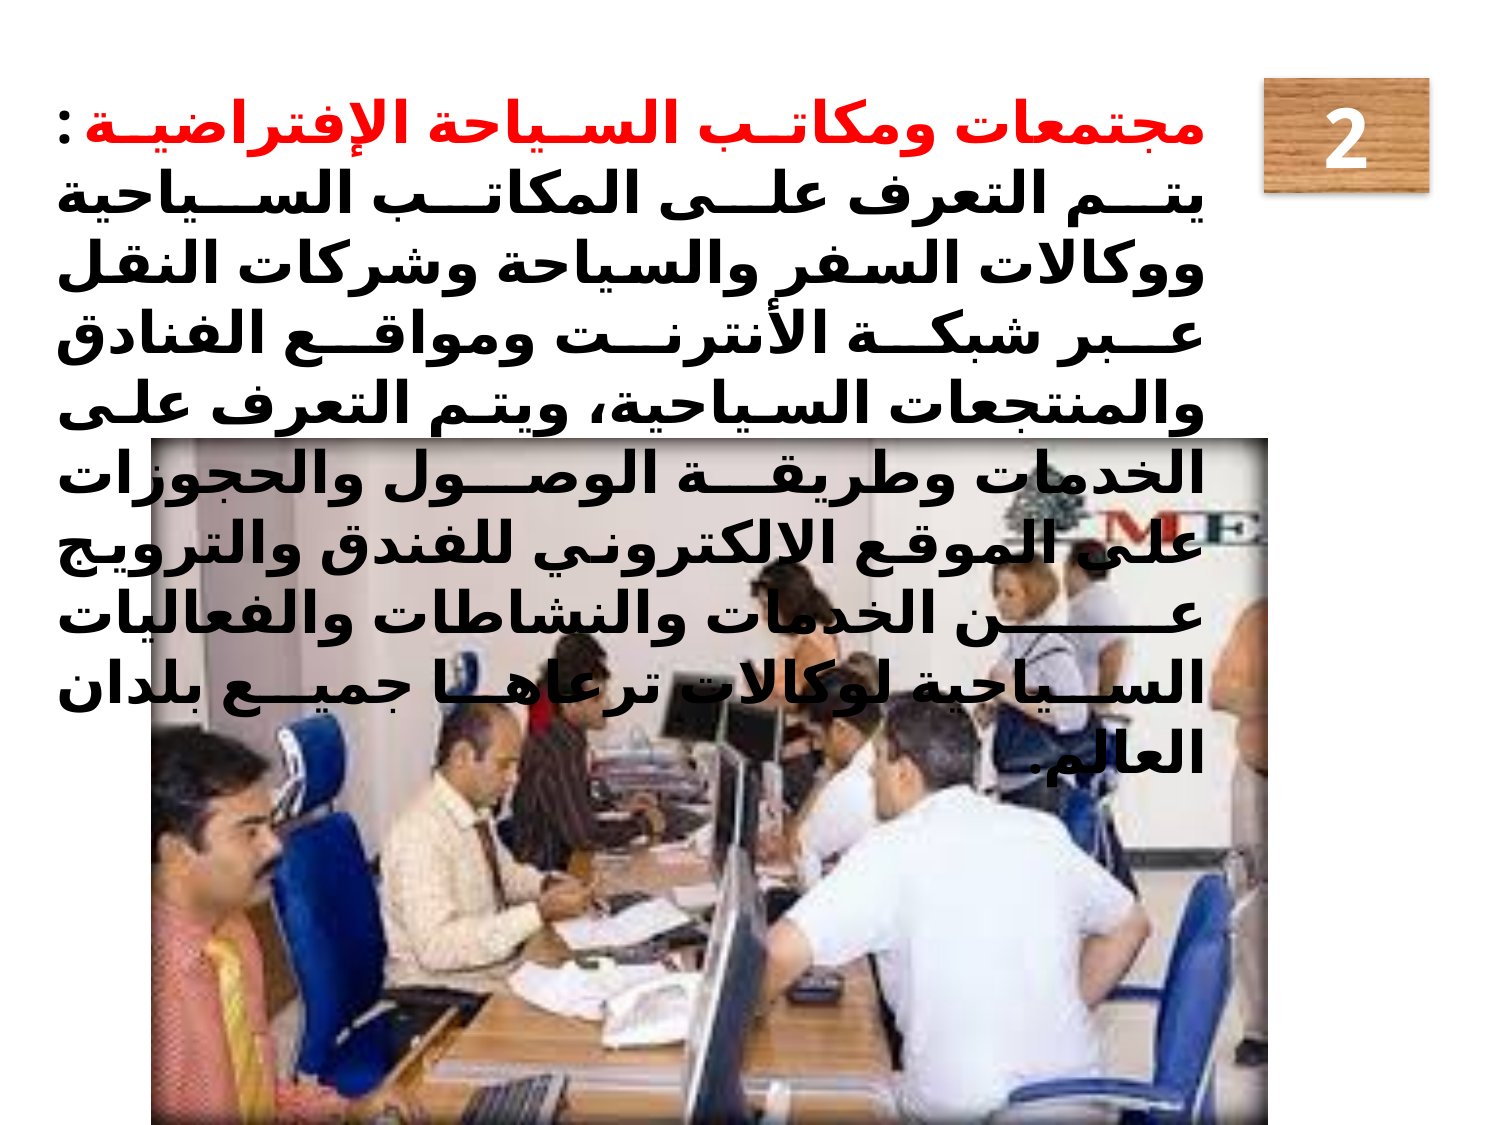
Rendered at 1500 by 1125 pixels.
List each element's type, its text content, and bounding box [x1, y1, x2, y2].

picture [151, 437, 1269, 1125]
text_box مجتمعات ومكاتب السياحة الإفتراضية : يتم التعرف على المكاتب السياحية ووكالات السفر والسياحة وشركات النقل عبر شبكة الأنترنت ومواقع الفنادق والمنتجعات السياحية، ويتم التعرف على الخدمات وطريقة الوصول والحجوزات على الموقع الالكتروني للفندق والترويج عن الخدمات والنشاطات والفعاليات السياحية لوكالات ترعاها جميع بلدان العالم. [41, 78, 1223, 793]
text_box 2 [1264, 78, 1430, 193]
